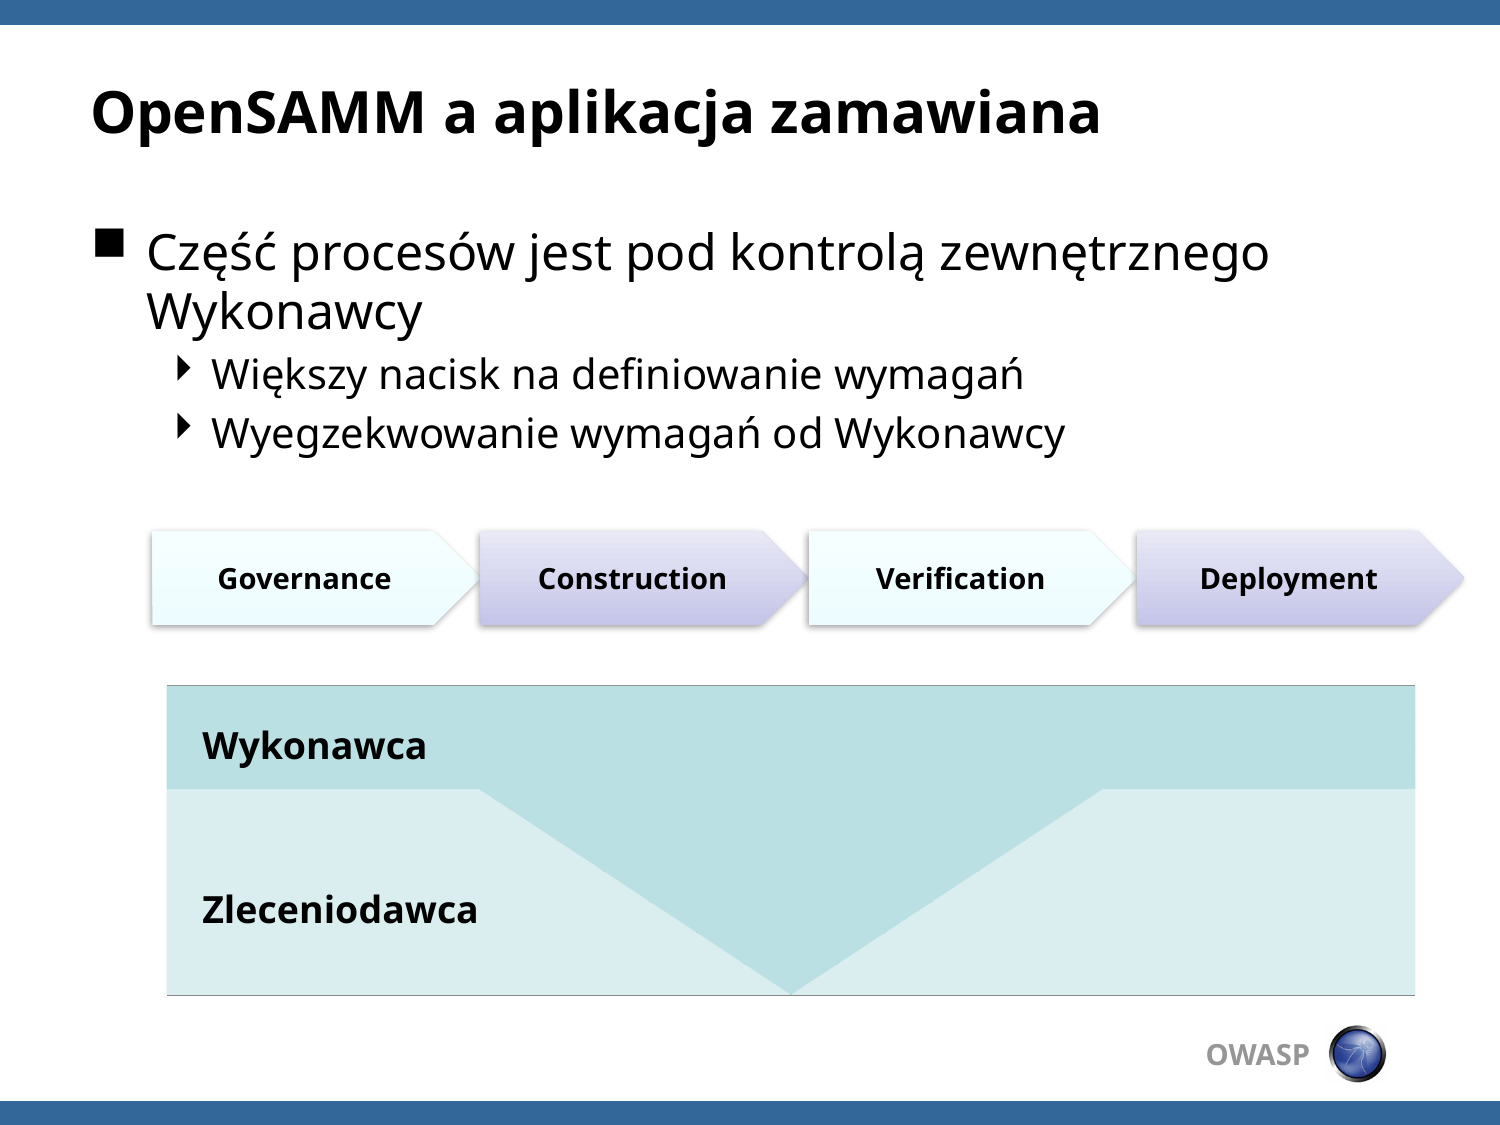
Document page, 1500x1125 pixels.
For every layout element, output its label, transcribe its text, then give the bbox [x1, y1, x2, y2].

picture [1325, 1024, 1388, 1083]
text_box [140, 679, 1442, 1002]
title OpenSAMM a aplikacja zamawiana [74, 44, 1426, 176]
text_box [152, 530, 1466, 626]
list Część procesów jest pod kontrolą zewnętrznego Wykonawcy Większy nacisk na definiowanie wymagań Wyegzekwowanie wymagań od Wykonawcy [74, 212, 1426, 1006]
